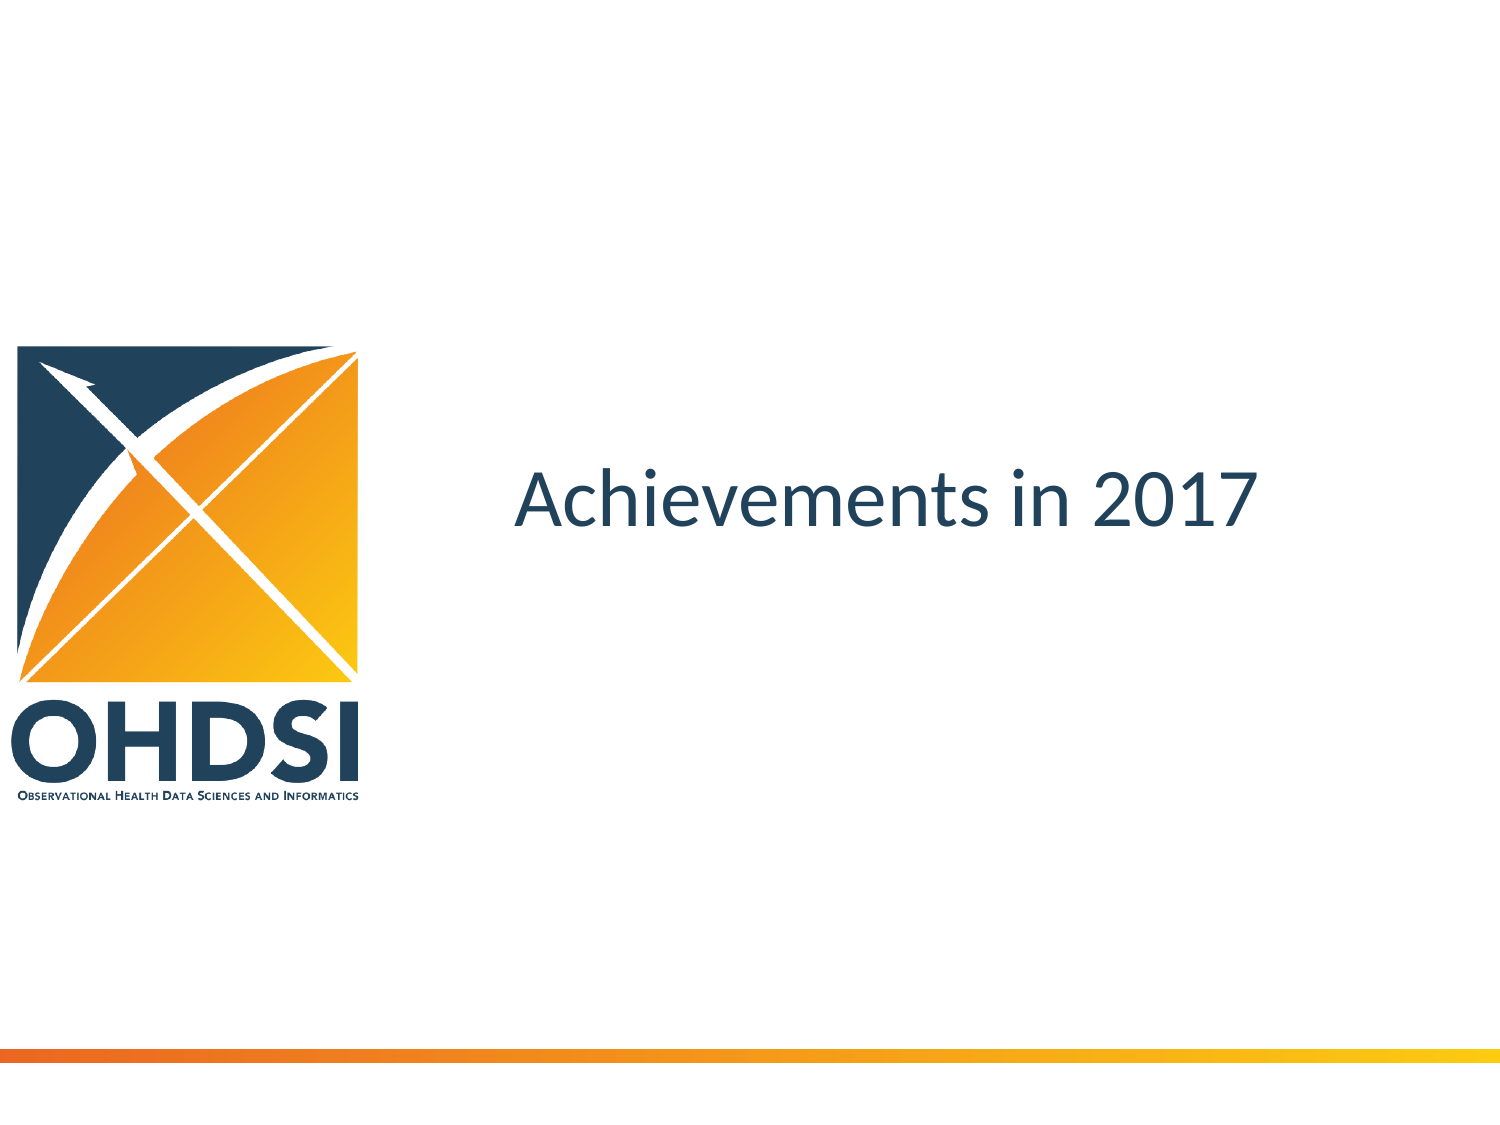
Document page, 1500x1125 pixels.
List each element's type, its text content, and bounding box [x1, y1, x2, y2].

picture [0, 307, 403, 838]
title Achievements in 2017 [387, 349, 1388, 638]
